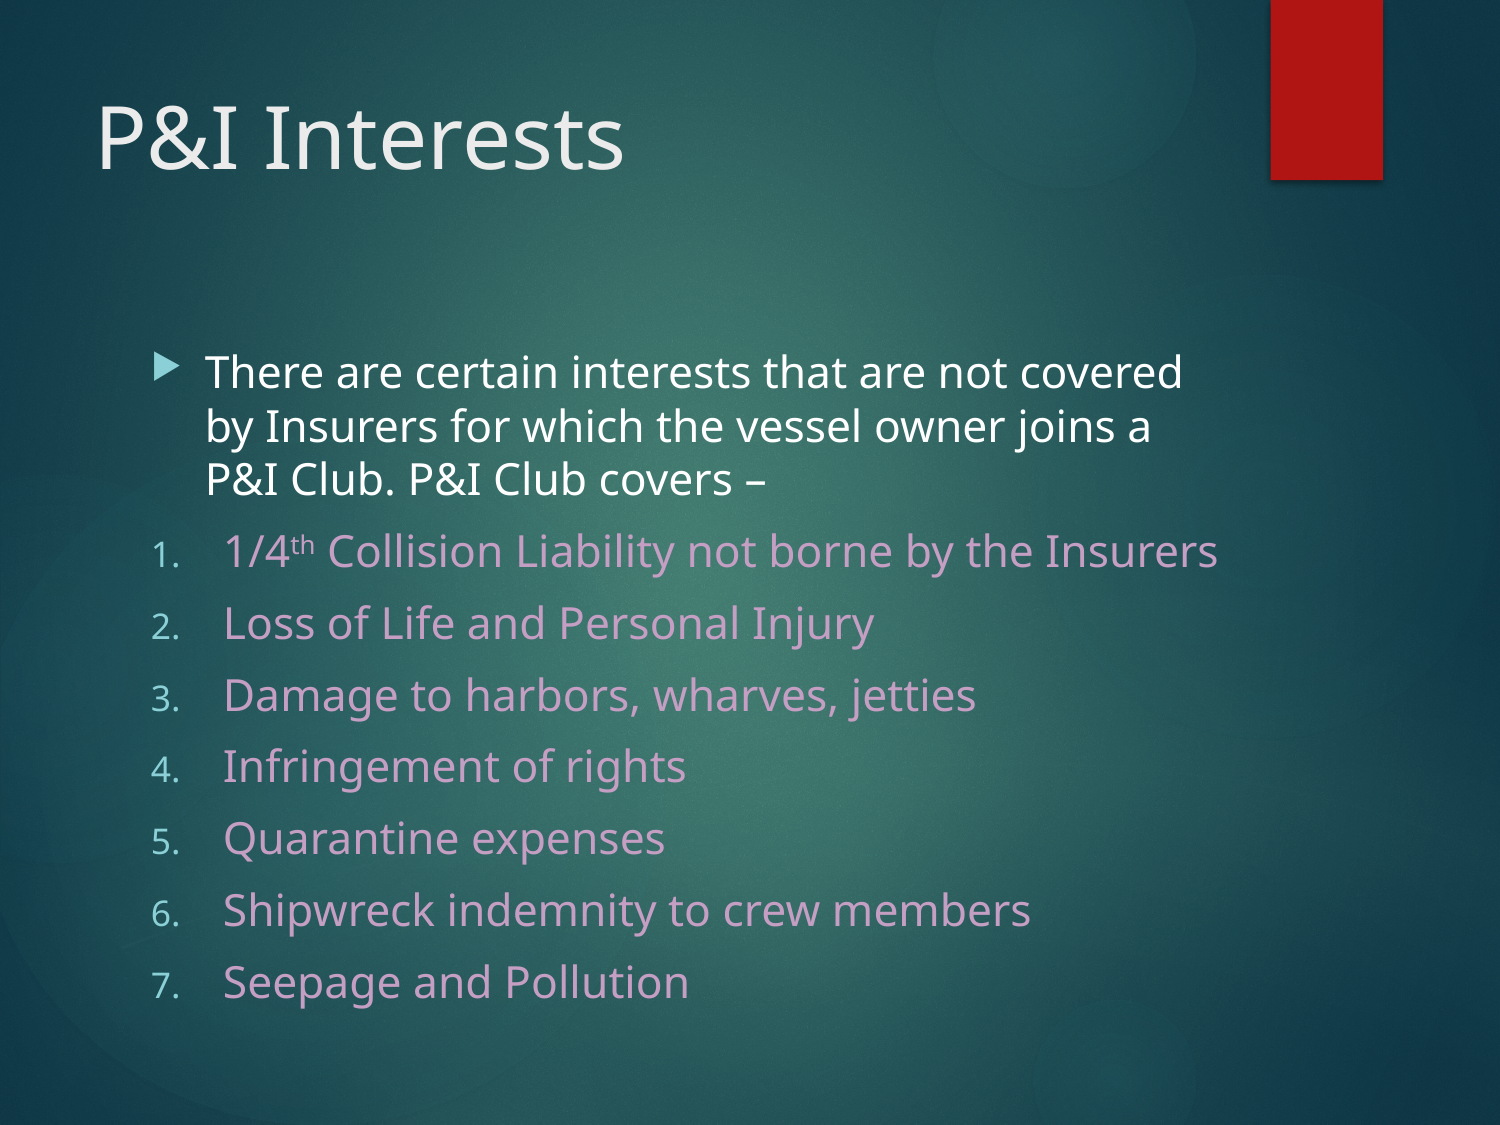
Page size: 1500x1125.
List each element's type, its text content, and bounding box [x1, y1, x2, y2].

title P&I Interests [79, 74, 1237, 304]
list There are certain interests that are not covered by Insurers for which the vessel owner joins a P&I Club. P&I Club covers – 1/4th Collision Liability not borne by the Insurers Loss of Life and Personal Injury Damage to harbors, wharves, jetties Infringement of rights Quarantine expenses Shipwreck indemnity to crew members Seepage and Pollution [135, 336, 1237, 1025]
